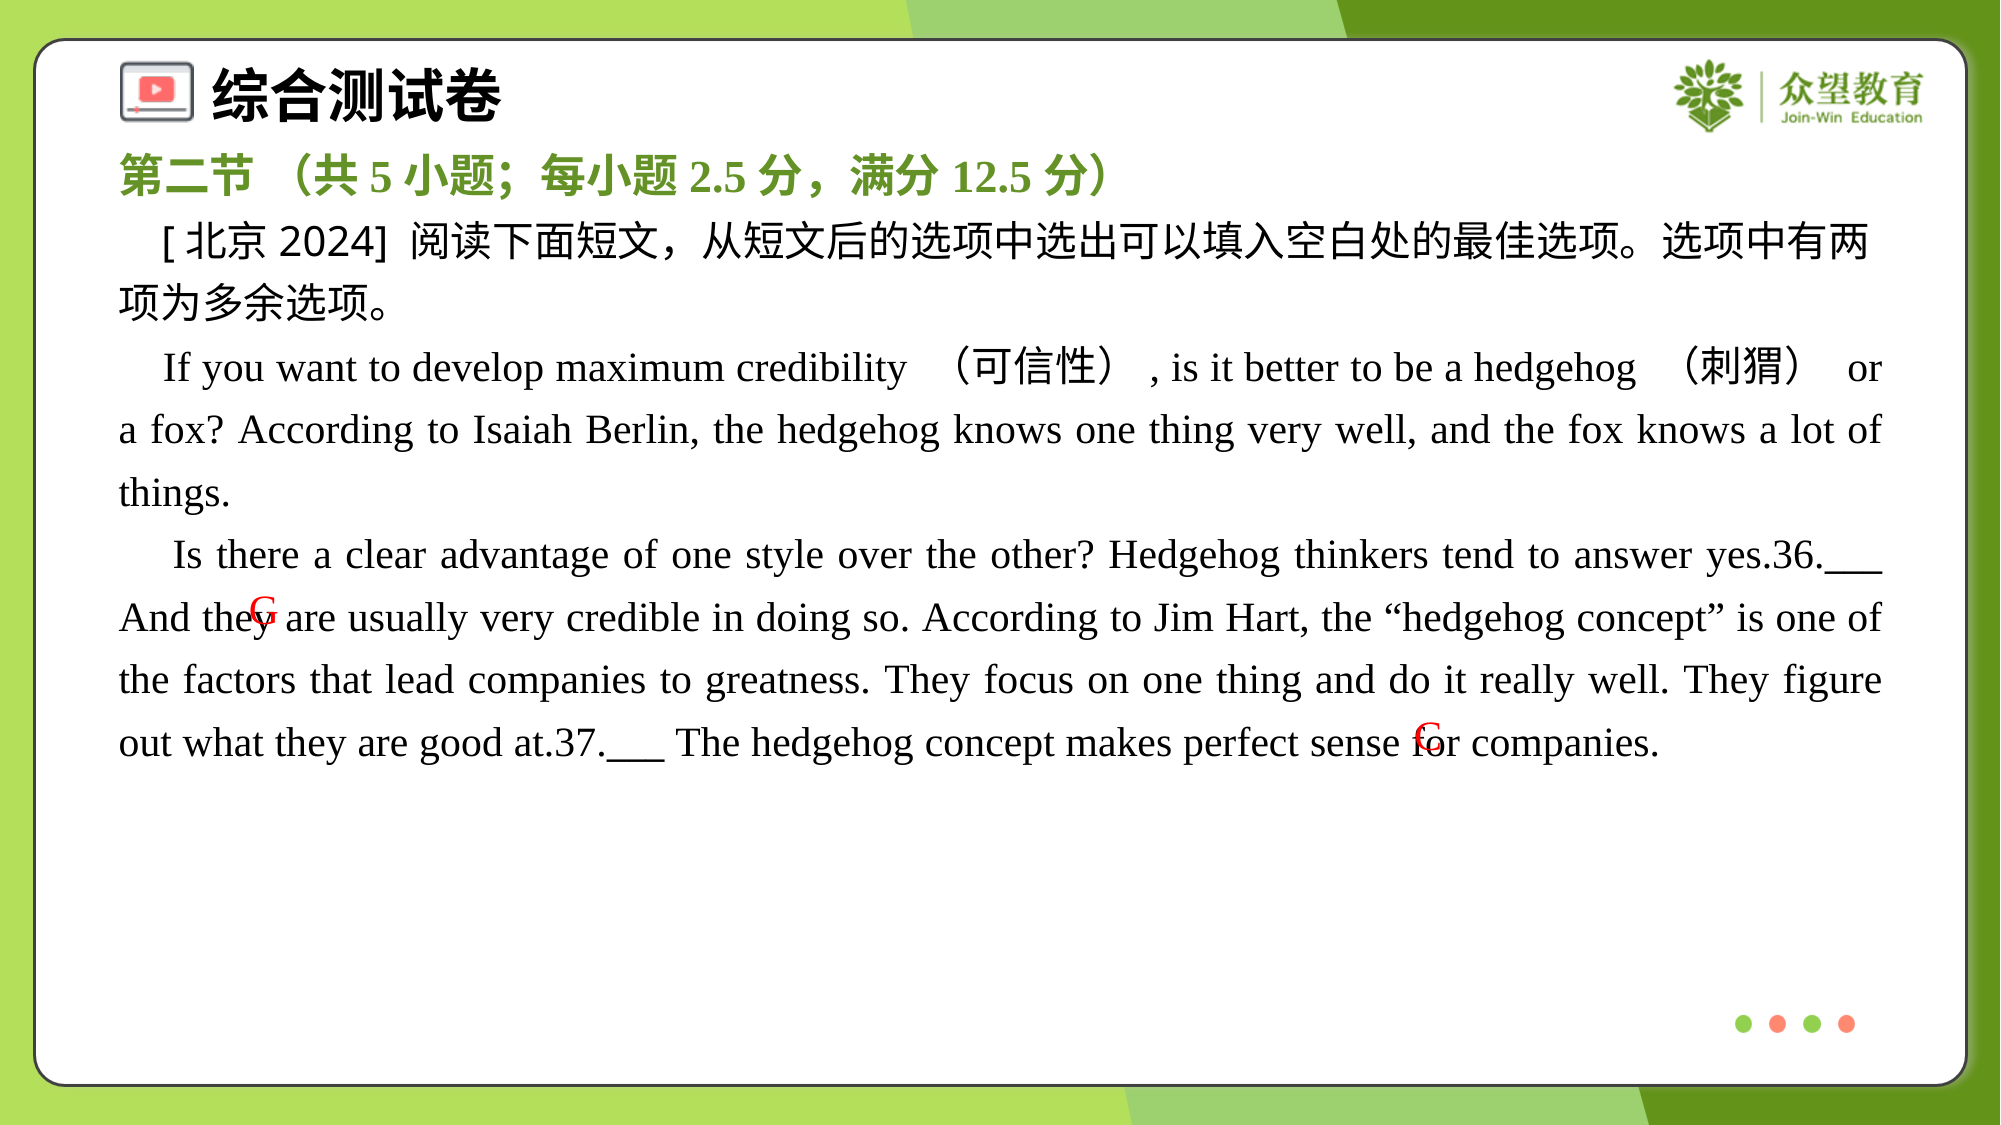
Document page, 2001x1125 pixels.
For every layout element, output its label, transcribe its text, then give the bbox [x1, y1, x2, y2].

text_box C [1409, 695, 1447, 754]
text_box [北京2024] 阅读下面短文，从短文后的选项中选出可以填入空白处的最佳选项。选项中有两项为多余选项。 If you want to develop maximum credibility （可信性）, is it better to be a hedgehog （刺猬） or a fox? According to Isaiah Berlin, the hedgehog knows one thing very well, and the fox knows a lot of things. Is there a clear advantage of one style over the other? Hedgehog thinkers tend to answer yes.36.___ And they are usually very credible in doing so. According to Jim Hart, the “hedgehog concept” is one of the factors that lead companies to greatness. They focus on one thing and do it really well. They figure out what they are good at.37.___ The hedgehog concept makes perfect sense for companies. [118, 202, 1883, 828]
text_box G [244, 570, 284, 629]
text_box 第二节 （共5小题；每小题2.5分，满分12.5分） [118, 146, 1883, 202]
picture [0, 0, 2000, 1125]
